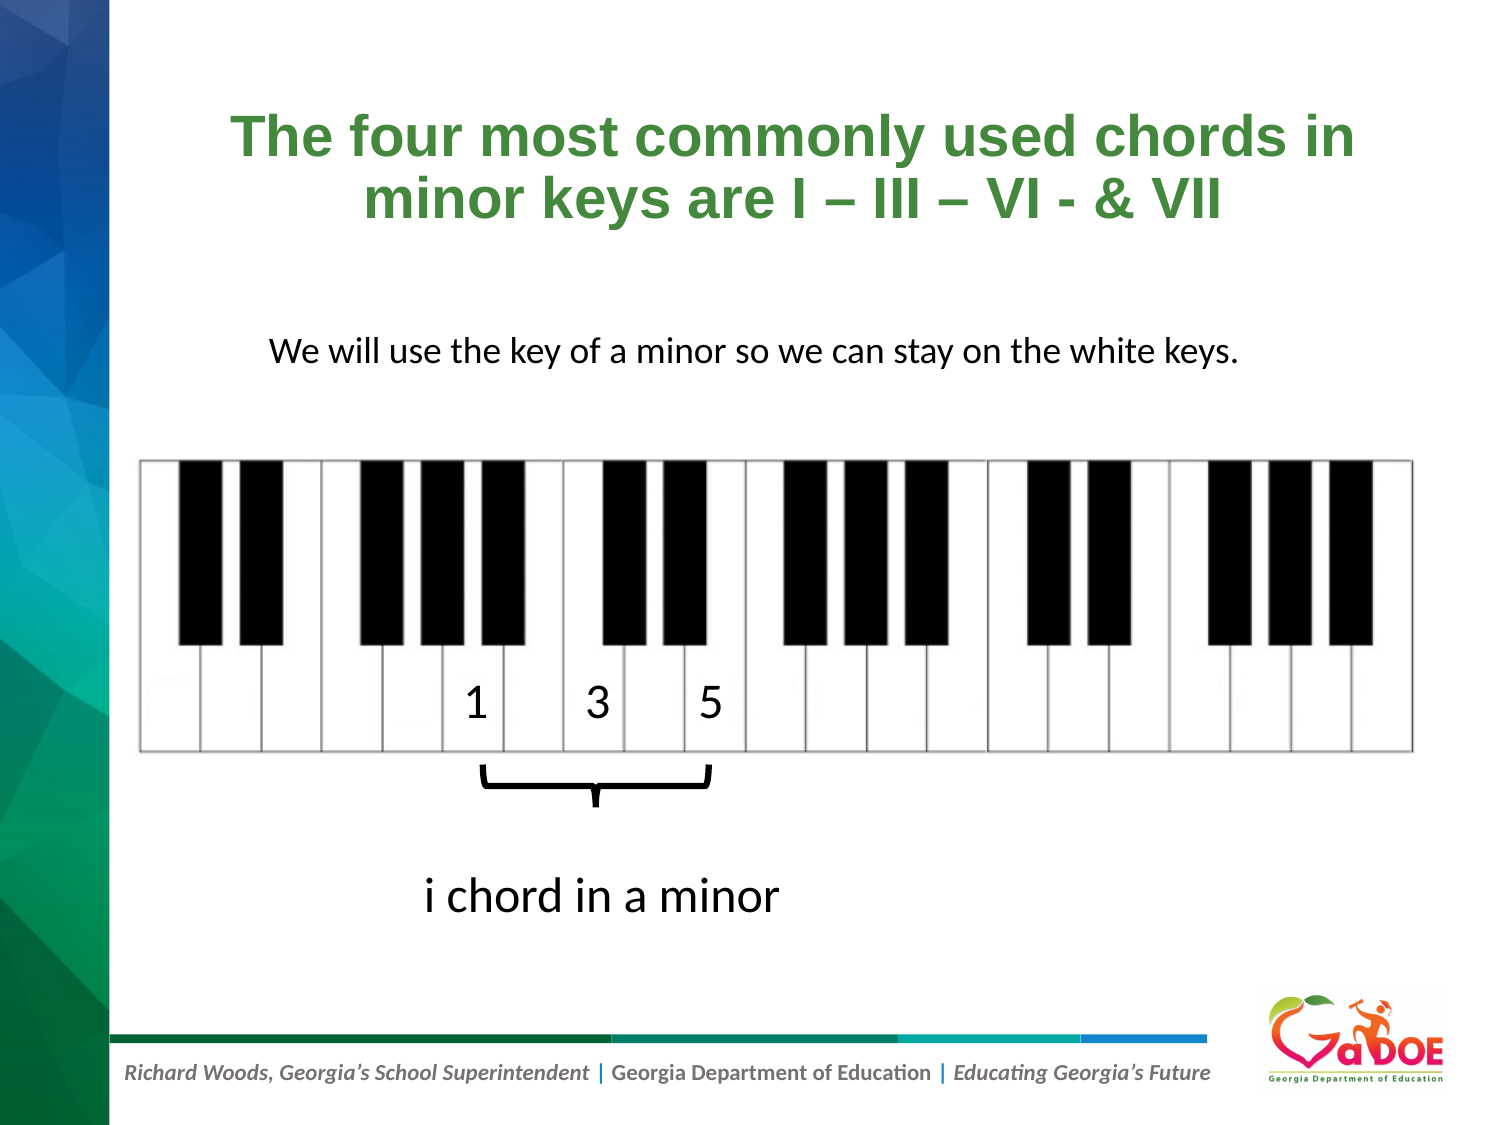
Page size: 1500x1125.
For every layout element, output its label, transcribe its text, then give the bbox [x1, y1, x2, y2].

text_box [481, 765, 711, 808]
picture [0, 0, 110, 1125]
title The four most commonly used chords in minor keys are I – III – VI - & VII [146, 59, 1441, 278]
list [131, 456, 1424, 765]
picture [1263, 987, 1447, 1089]
text_box We will use the key of a minor so we can stay on the white keys. [254, 318, 1256, 379]
text_box i chord in a minor [409, 855, 796, 930]
